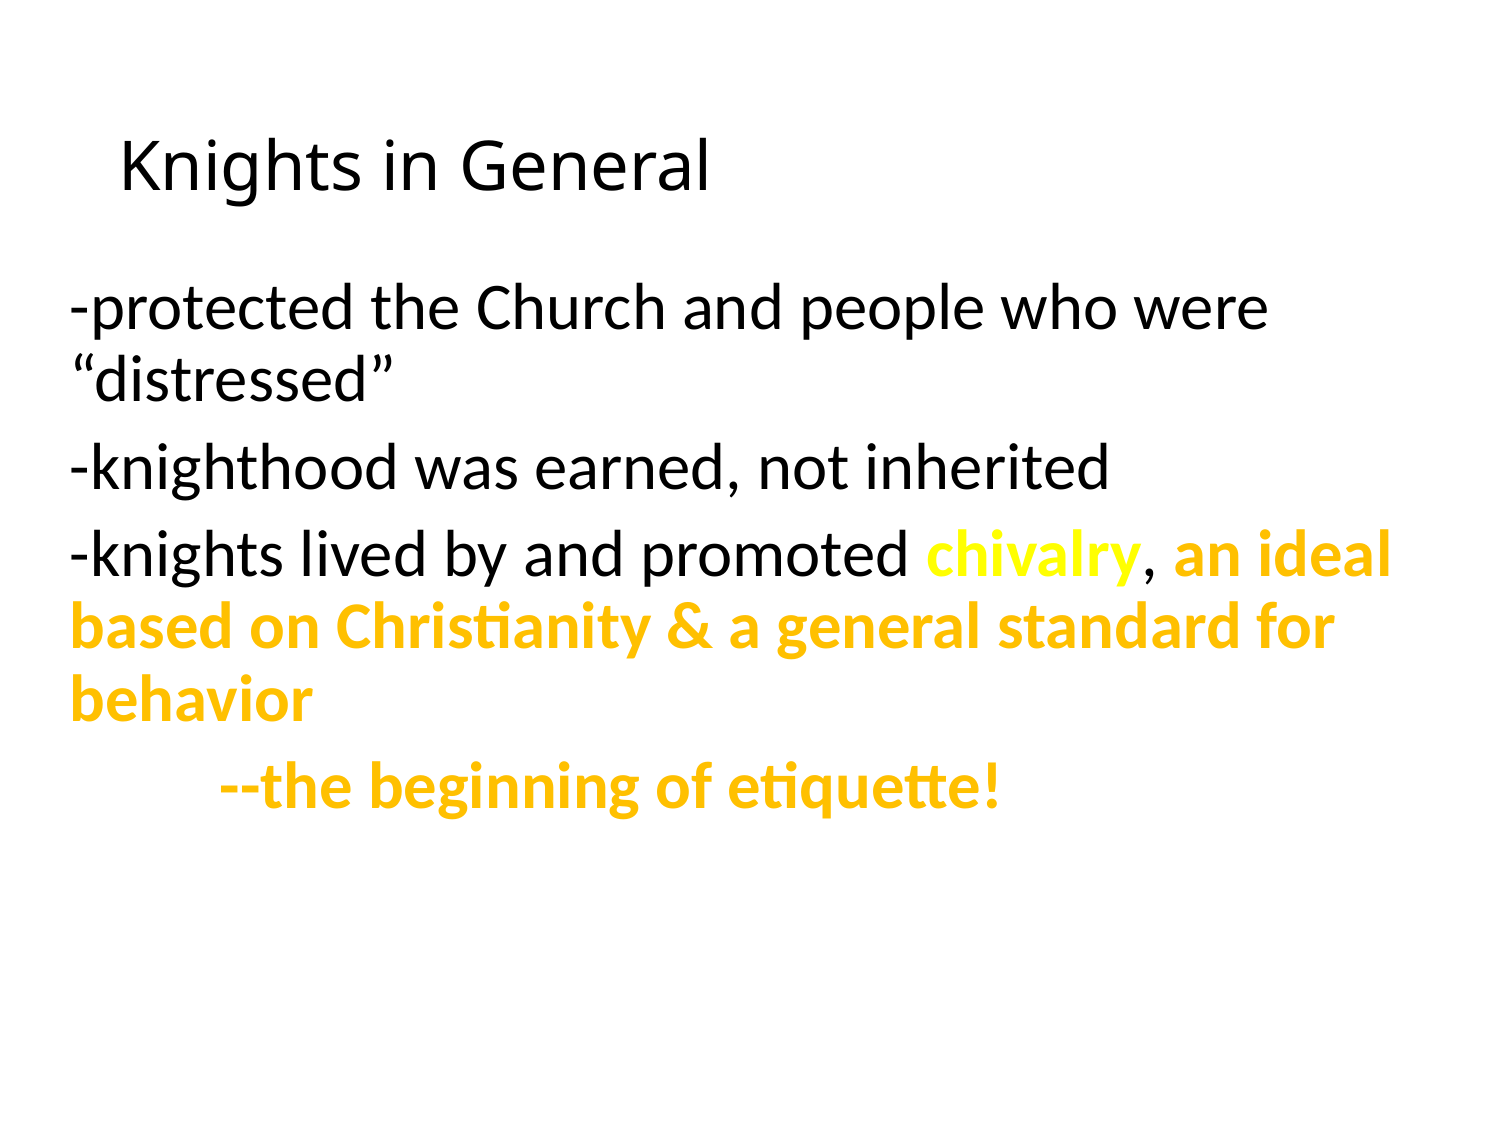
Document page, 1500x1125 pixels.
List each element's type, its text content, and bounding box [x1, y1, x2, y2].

title Knights in General [103, 59, 1397, 264]
list -protected the Church and people who were “distressed” -knighthood was earned, not inherited -knights lived by and promoted chivalry, an ideal based on Christianity & a general standard for behavior --the beginning of etiquette! [54, 264, 1414, 1073]
